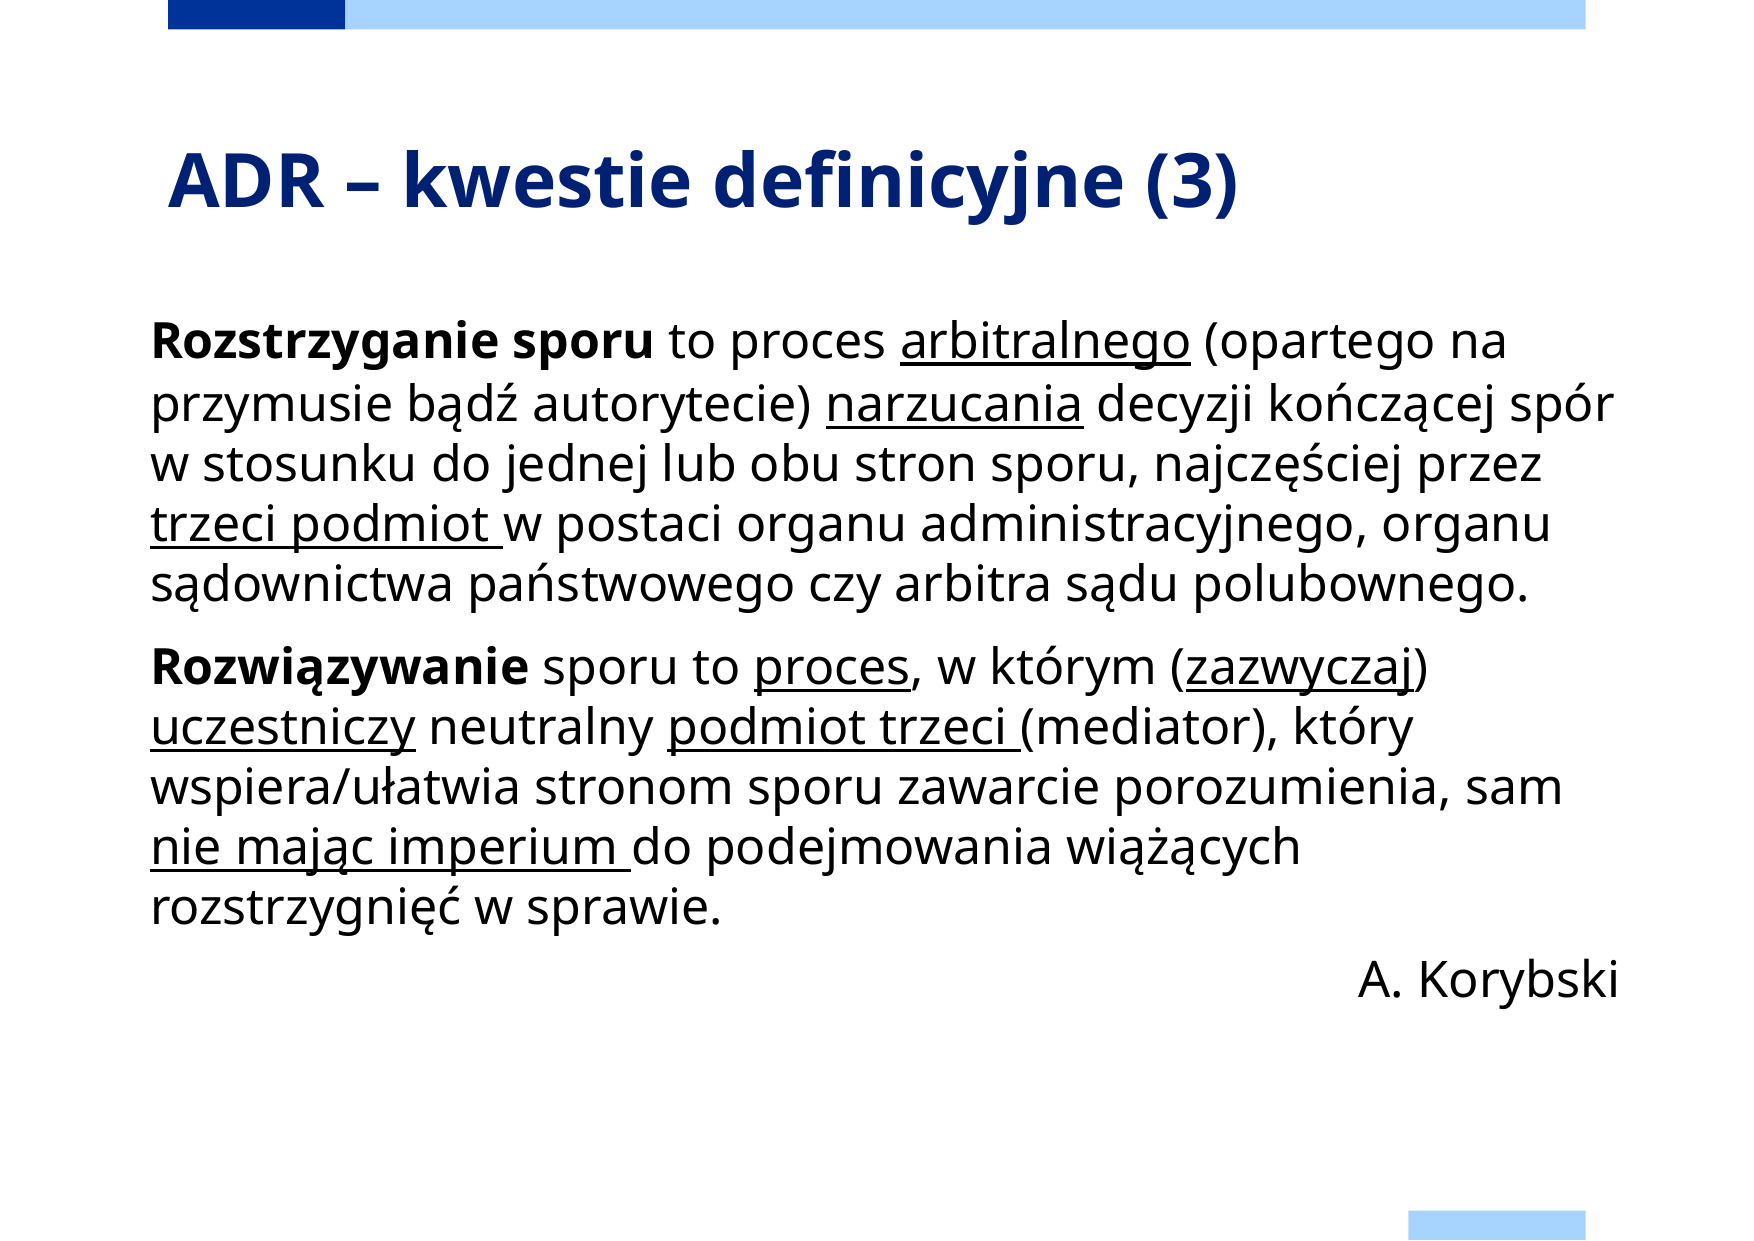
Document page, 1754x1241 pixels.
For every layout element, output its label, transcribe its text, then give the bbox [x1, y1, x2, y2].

title ADR – kwestie definicyjne (3) [168, 147, 1586, 289]
list Rozstrzyganie sporu to proces arbitralnego (opartego na przymusie bądź autorytecie) narzucania decyzji kończącej spór w stosunku do jednej lub obu stron sporu, najczęściej przez trzeci podmiot w postaci organu administracyjnego, organu sądownictwa państwowego czy arbitra sądu polubownego. Rozwiązywanie sporu to proces, w którym (zazwyczaj) uczestniczy neutralny podmiot trzeci (mediator), który wspiera/ułatwia stronom sporu zawarcie porozumienia, sam nie mając imperium do podejmowania wiążących rozstrzygnięć w sprawie. A. Korybski [108, 289, 1621, 1193]
